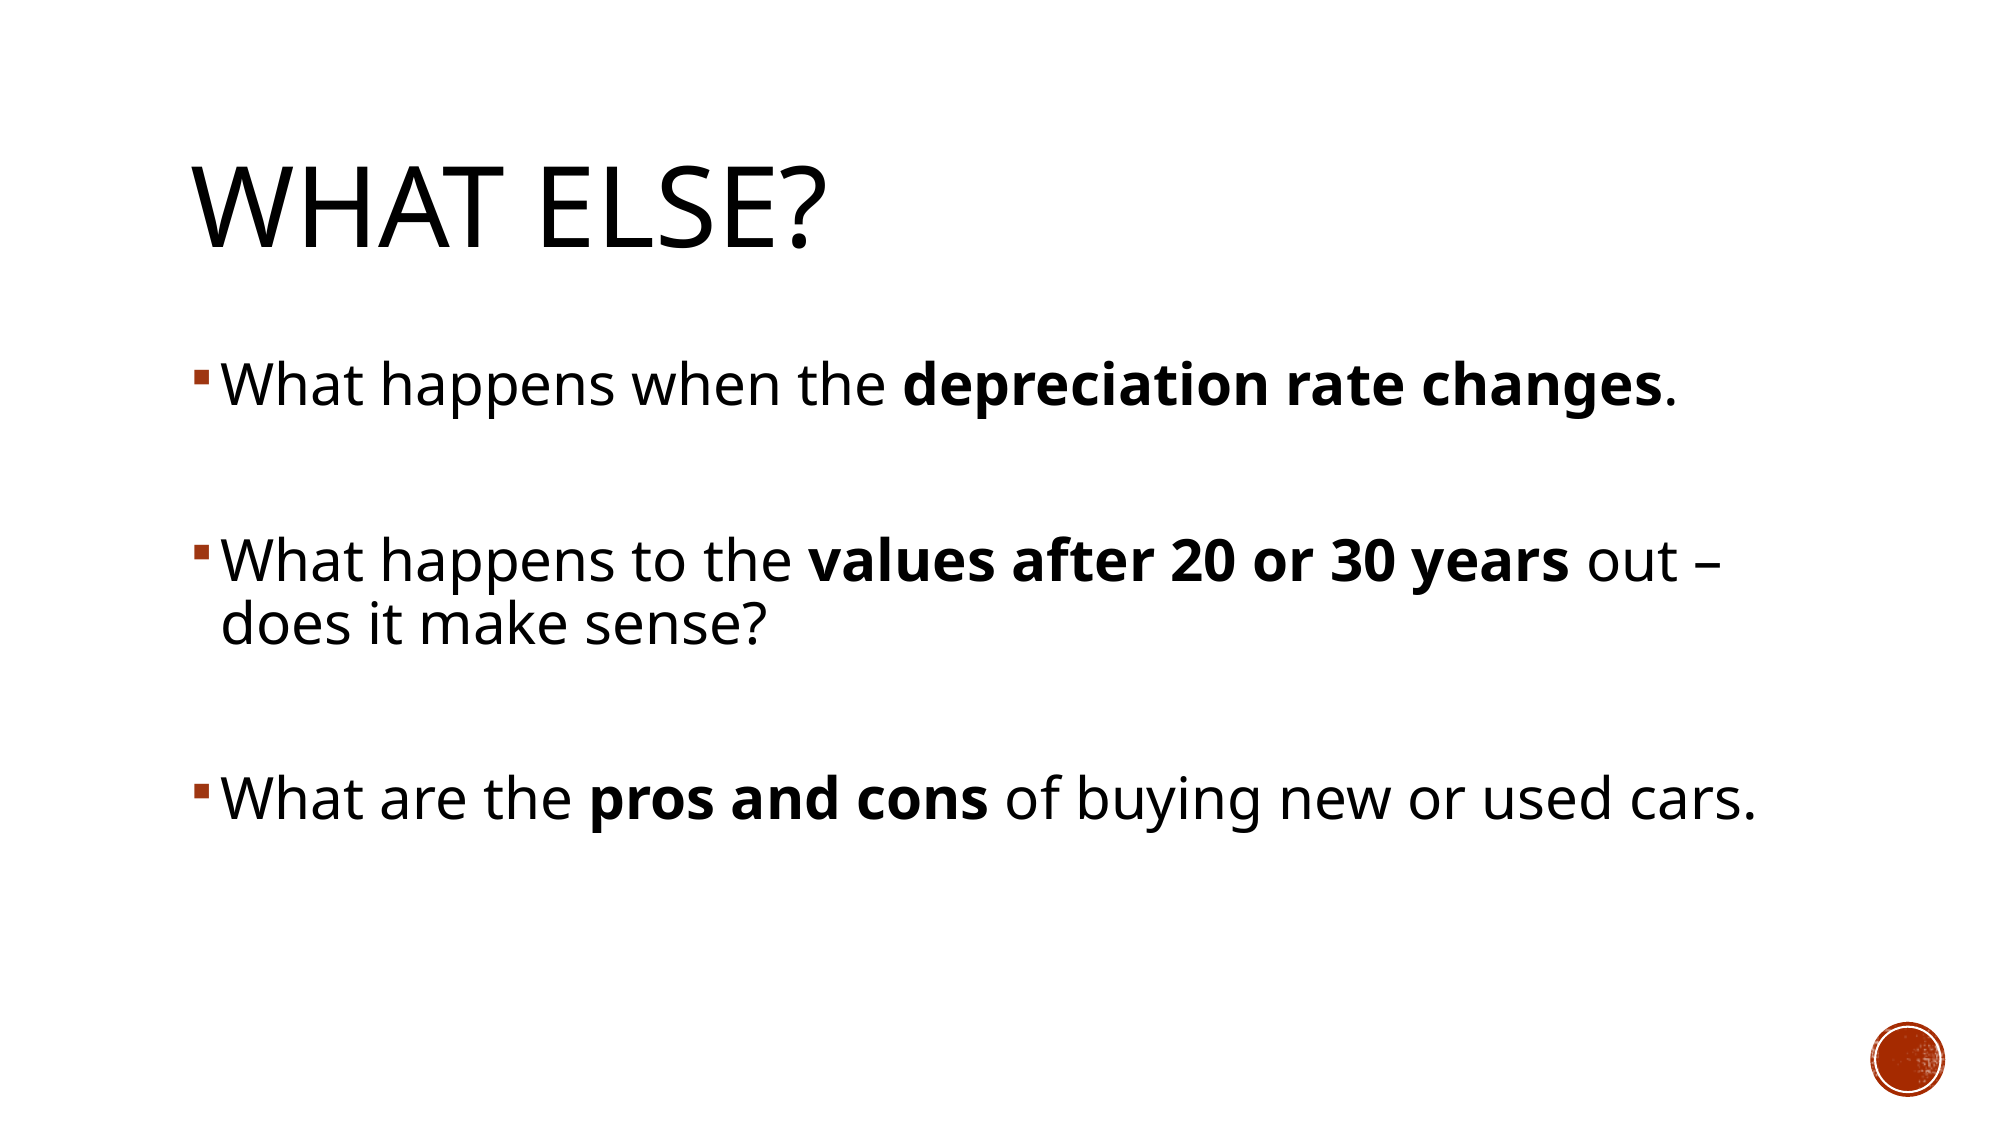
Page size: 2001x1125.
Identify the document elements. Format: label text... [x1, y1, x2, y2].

title What Else? [175, 79, 1826, 344]
list What happens when the depreciation rate changes. What happens to the values after 20 or 30 years out – does it make sense? What are the pros and cons of buying new or used cars. [175, 348, 1826, 1013]
